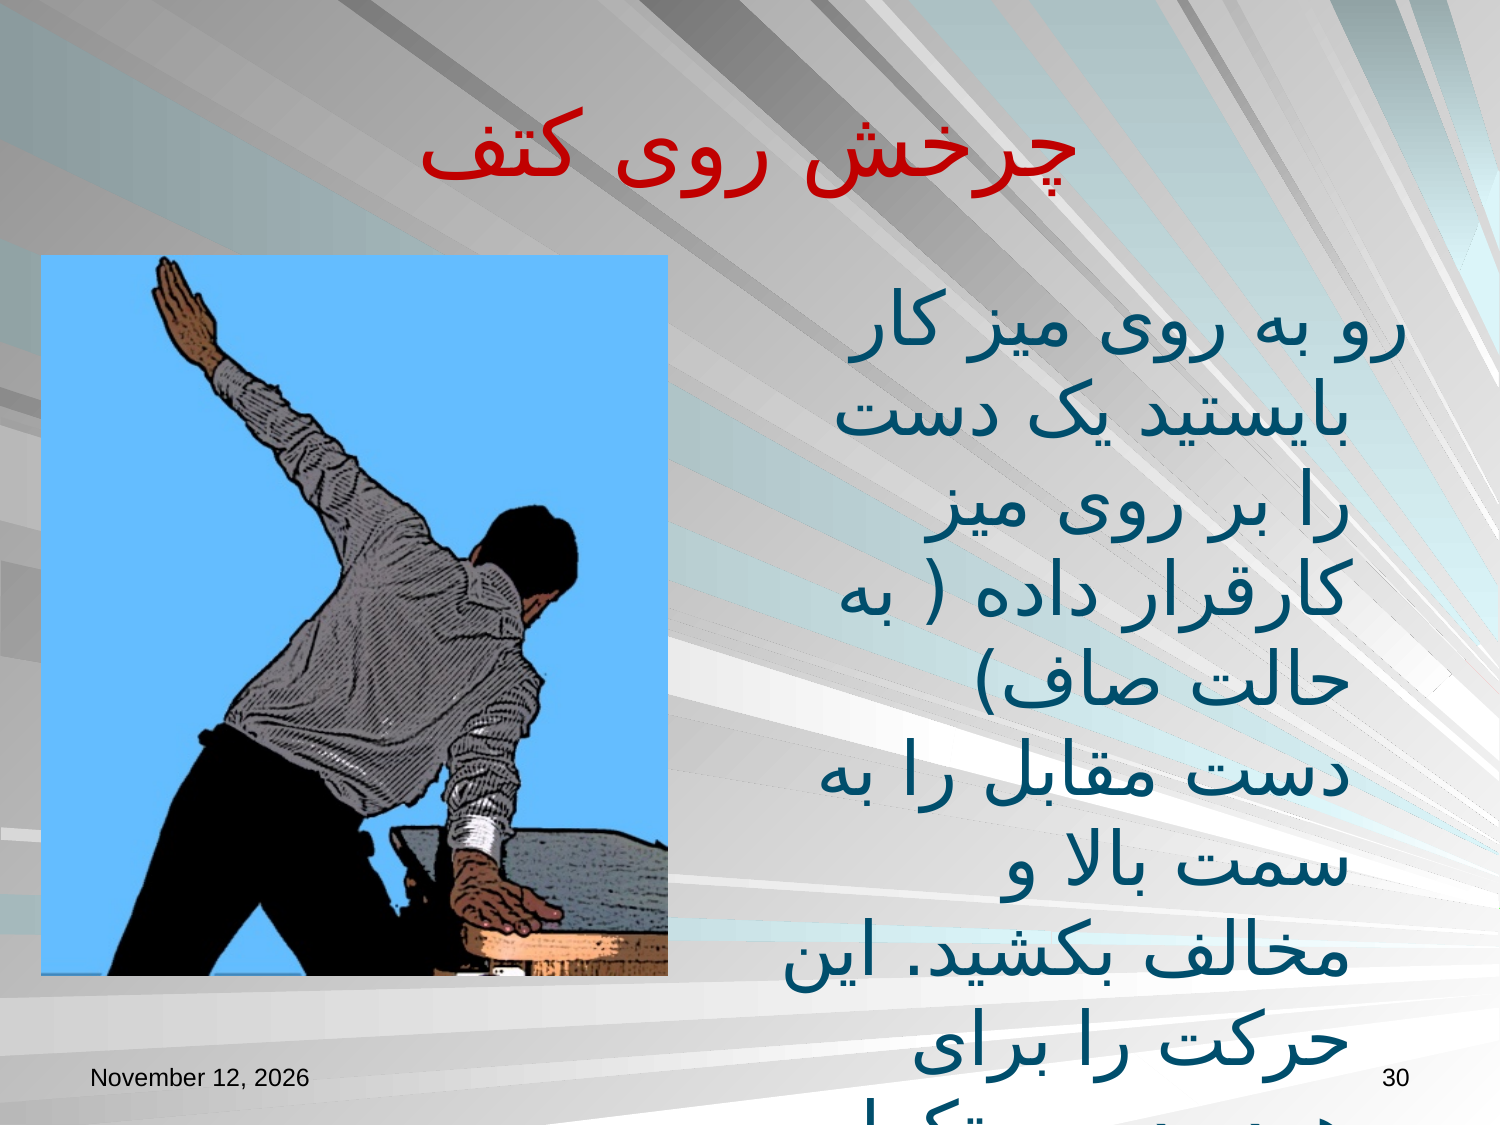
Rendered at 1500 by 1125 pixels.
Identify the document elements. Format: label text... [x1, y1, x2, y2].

list رو به روی میز کار بایستید یک دست را بر روی میز کارقرار داده ( به حالت صاف) دست مقابل را به سمت بالا و مخالف بکشید. این حرکت را برای هردو دست تکرار نمایید. [762, 262, 1426, 1006]
title چرخش روی کتف [74, 45, 1426, 234]
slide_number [74, 1023, 426, 1100]
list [41, 255, 668, 977]
slide_number 30 [1074, 1023, 1426, 1100]
